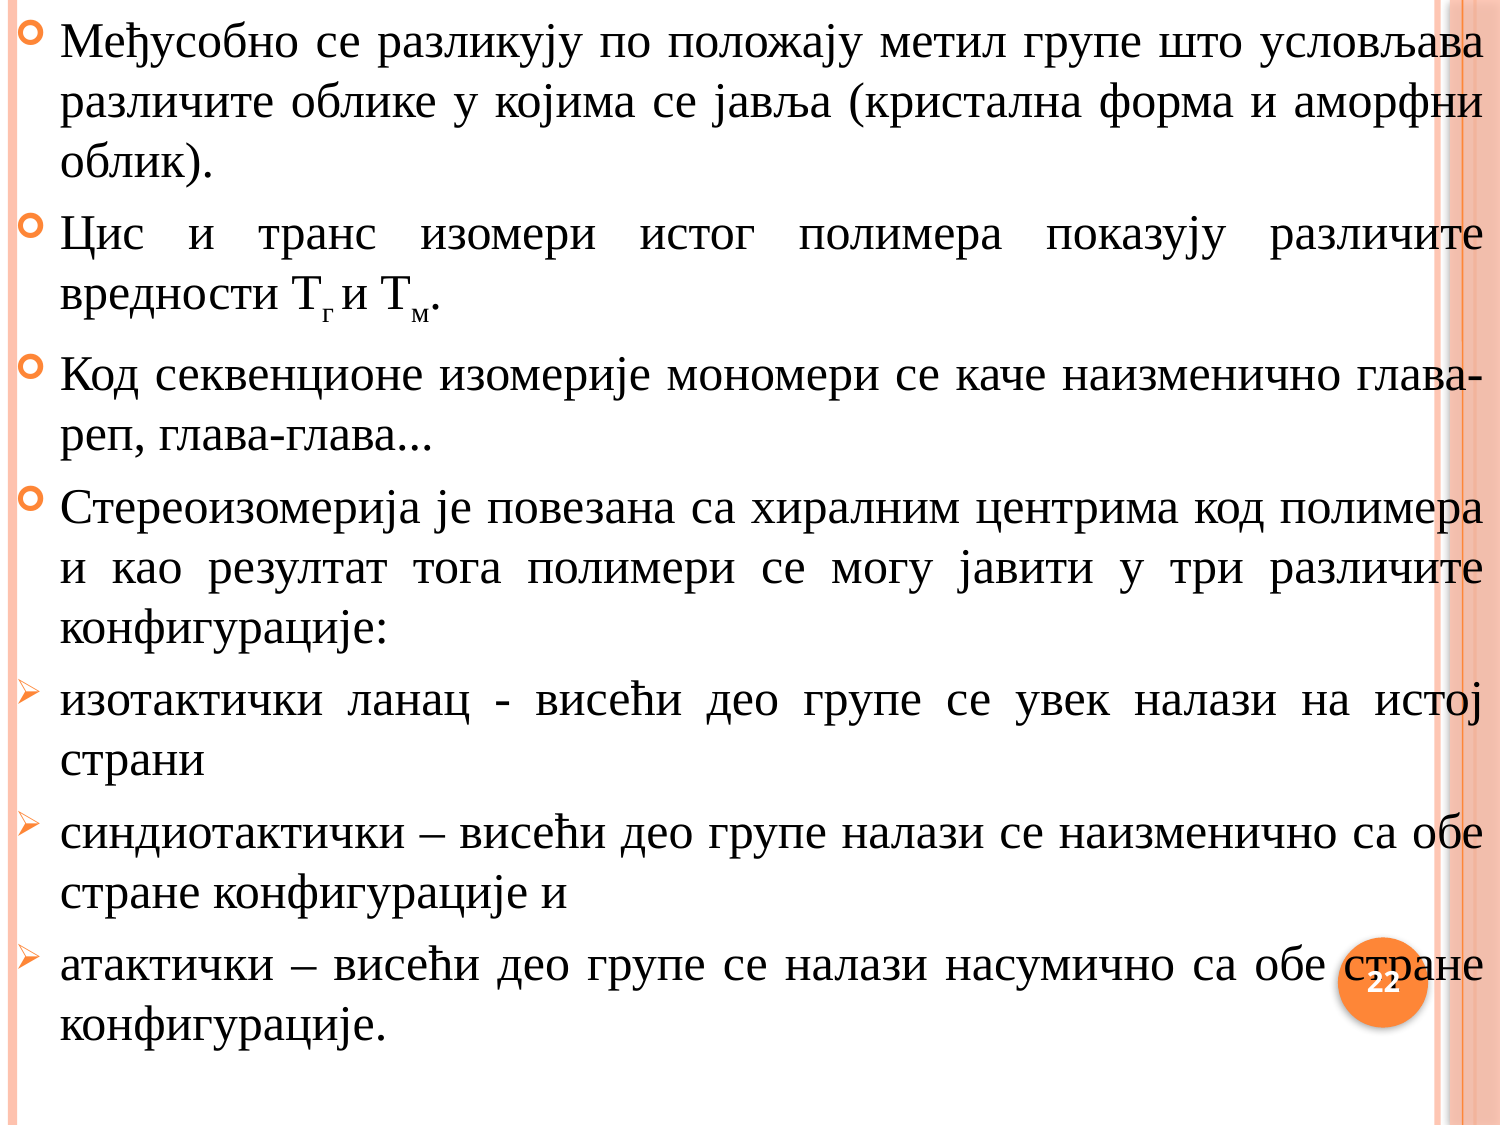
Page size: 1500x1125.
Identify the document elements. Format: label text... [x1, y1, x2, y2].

list Међусобно се разликују по положају метил групе што условљава различите облике у којима се јавља (кристална форма и аморфни облик). Цис и транс изомери истог полимера показују различите вредности Тг и Тм. Код секвенционе изомерије мономери се каче наизменично глава-реп, глава-глава... Стереоизомерија је повезана са хиралним центрима код полимера и као резултат тога полимери се могу јавити у три различите конфигурације: изотактички ланац - висећи део групе се увек налази на истој страни синдиотактички – висећи део групе налази се наизменично са обе стране конфигурације и атактички – висећи део групе се налази насумично са обе стране конфигурације. [0, 0, 1500, 1125]
slide_number 22 [1333, 940, 1434, 1026]
